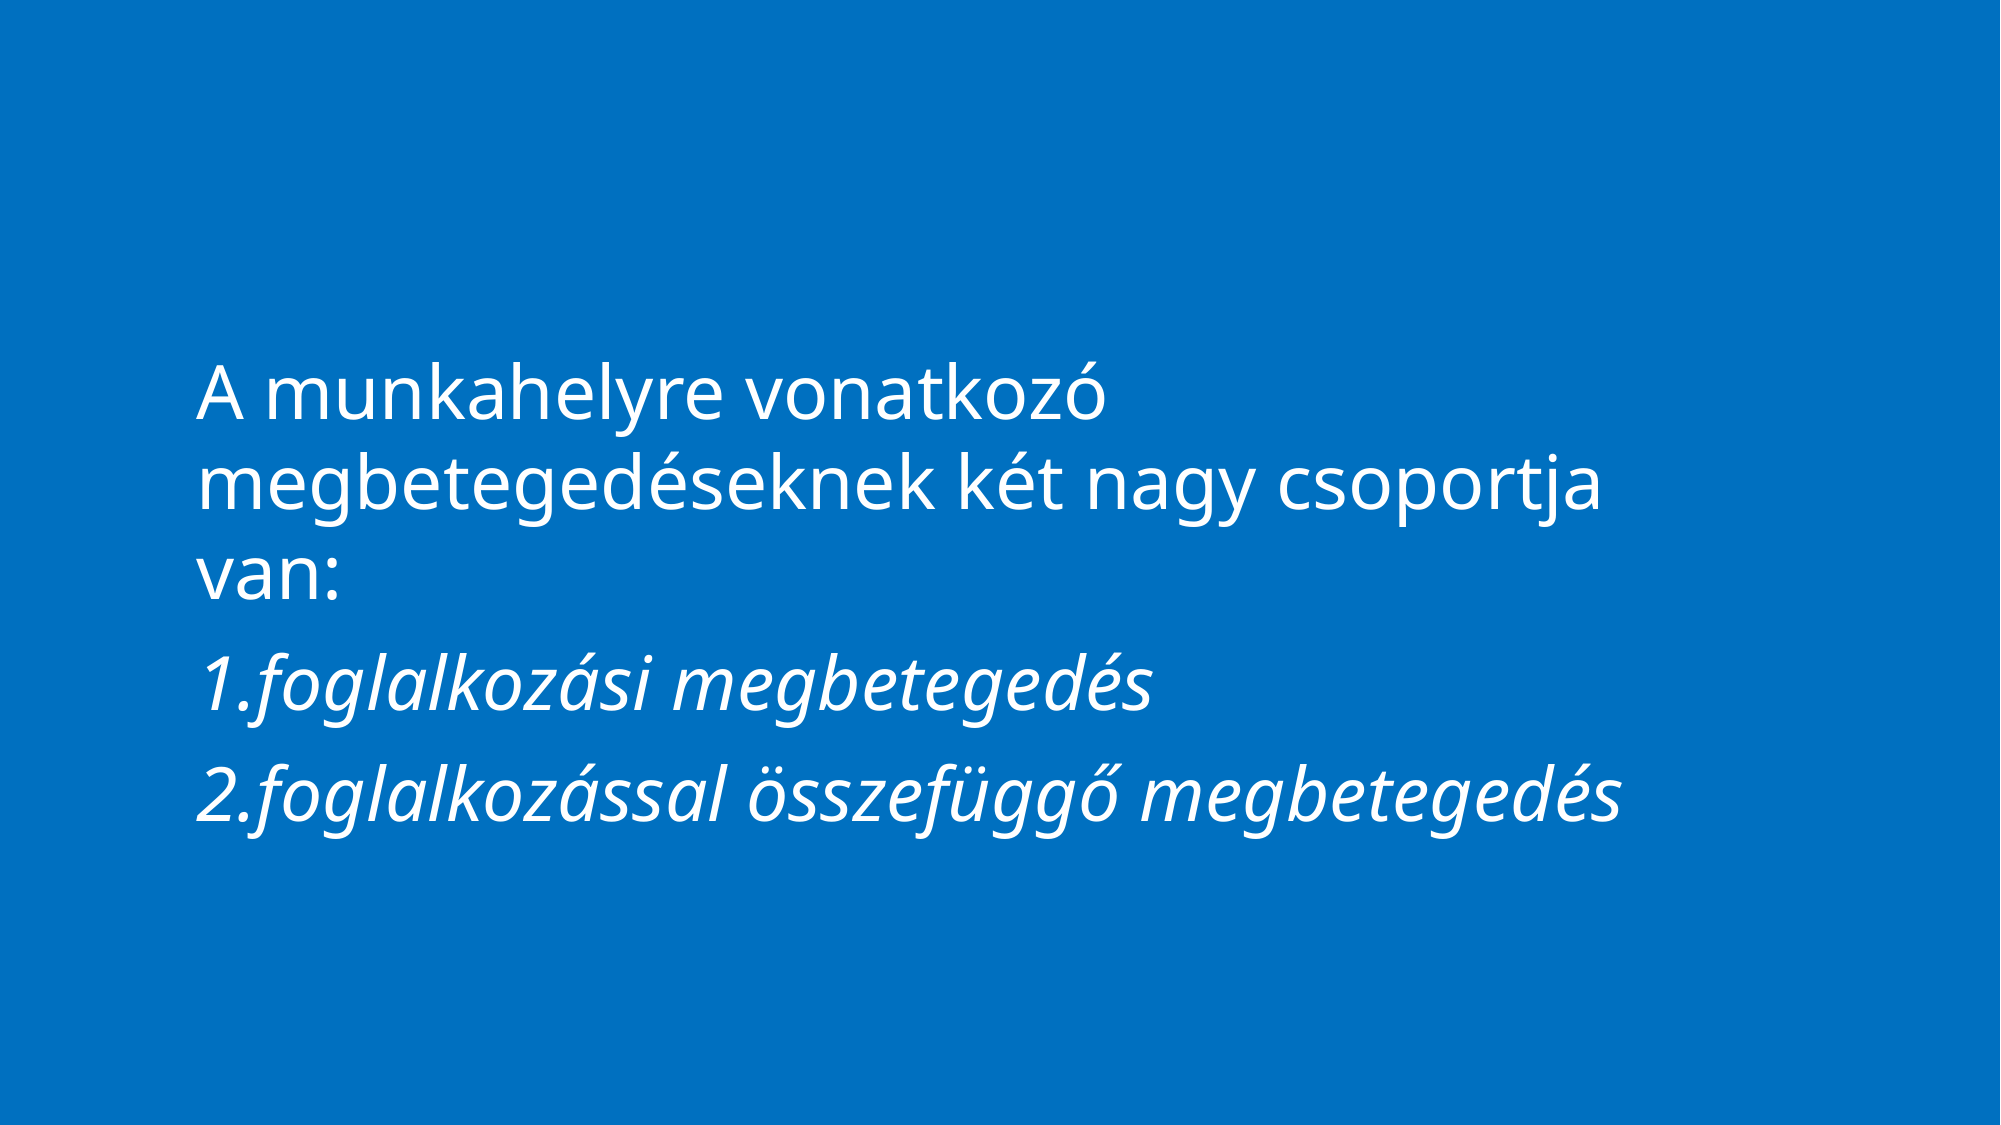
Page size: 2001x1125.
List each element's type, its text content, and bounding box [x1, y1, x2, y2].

list A munkahelyre vonatkozó megbetegedéseknek két nagy csoportja van: 1.foglalkozási megbetegedés 2.foglalkozással összefüggő megbetegedés [181, 336, 1649, 1025]
